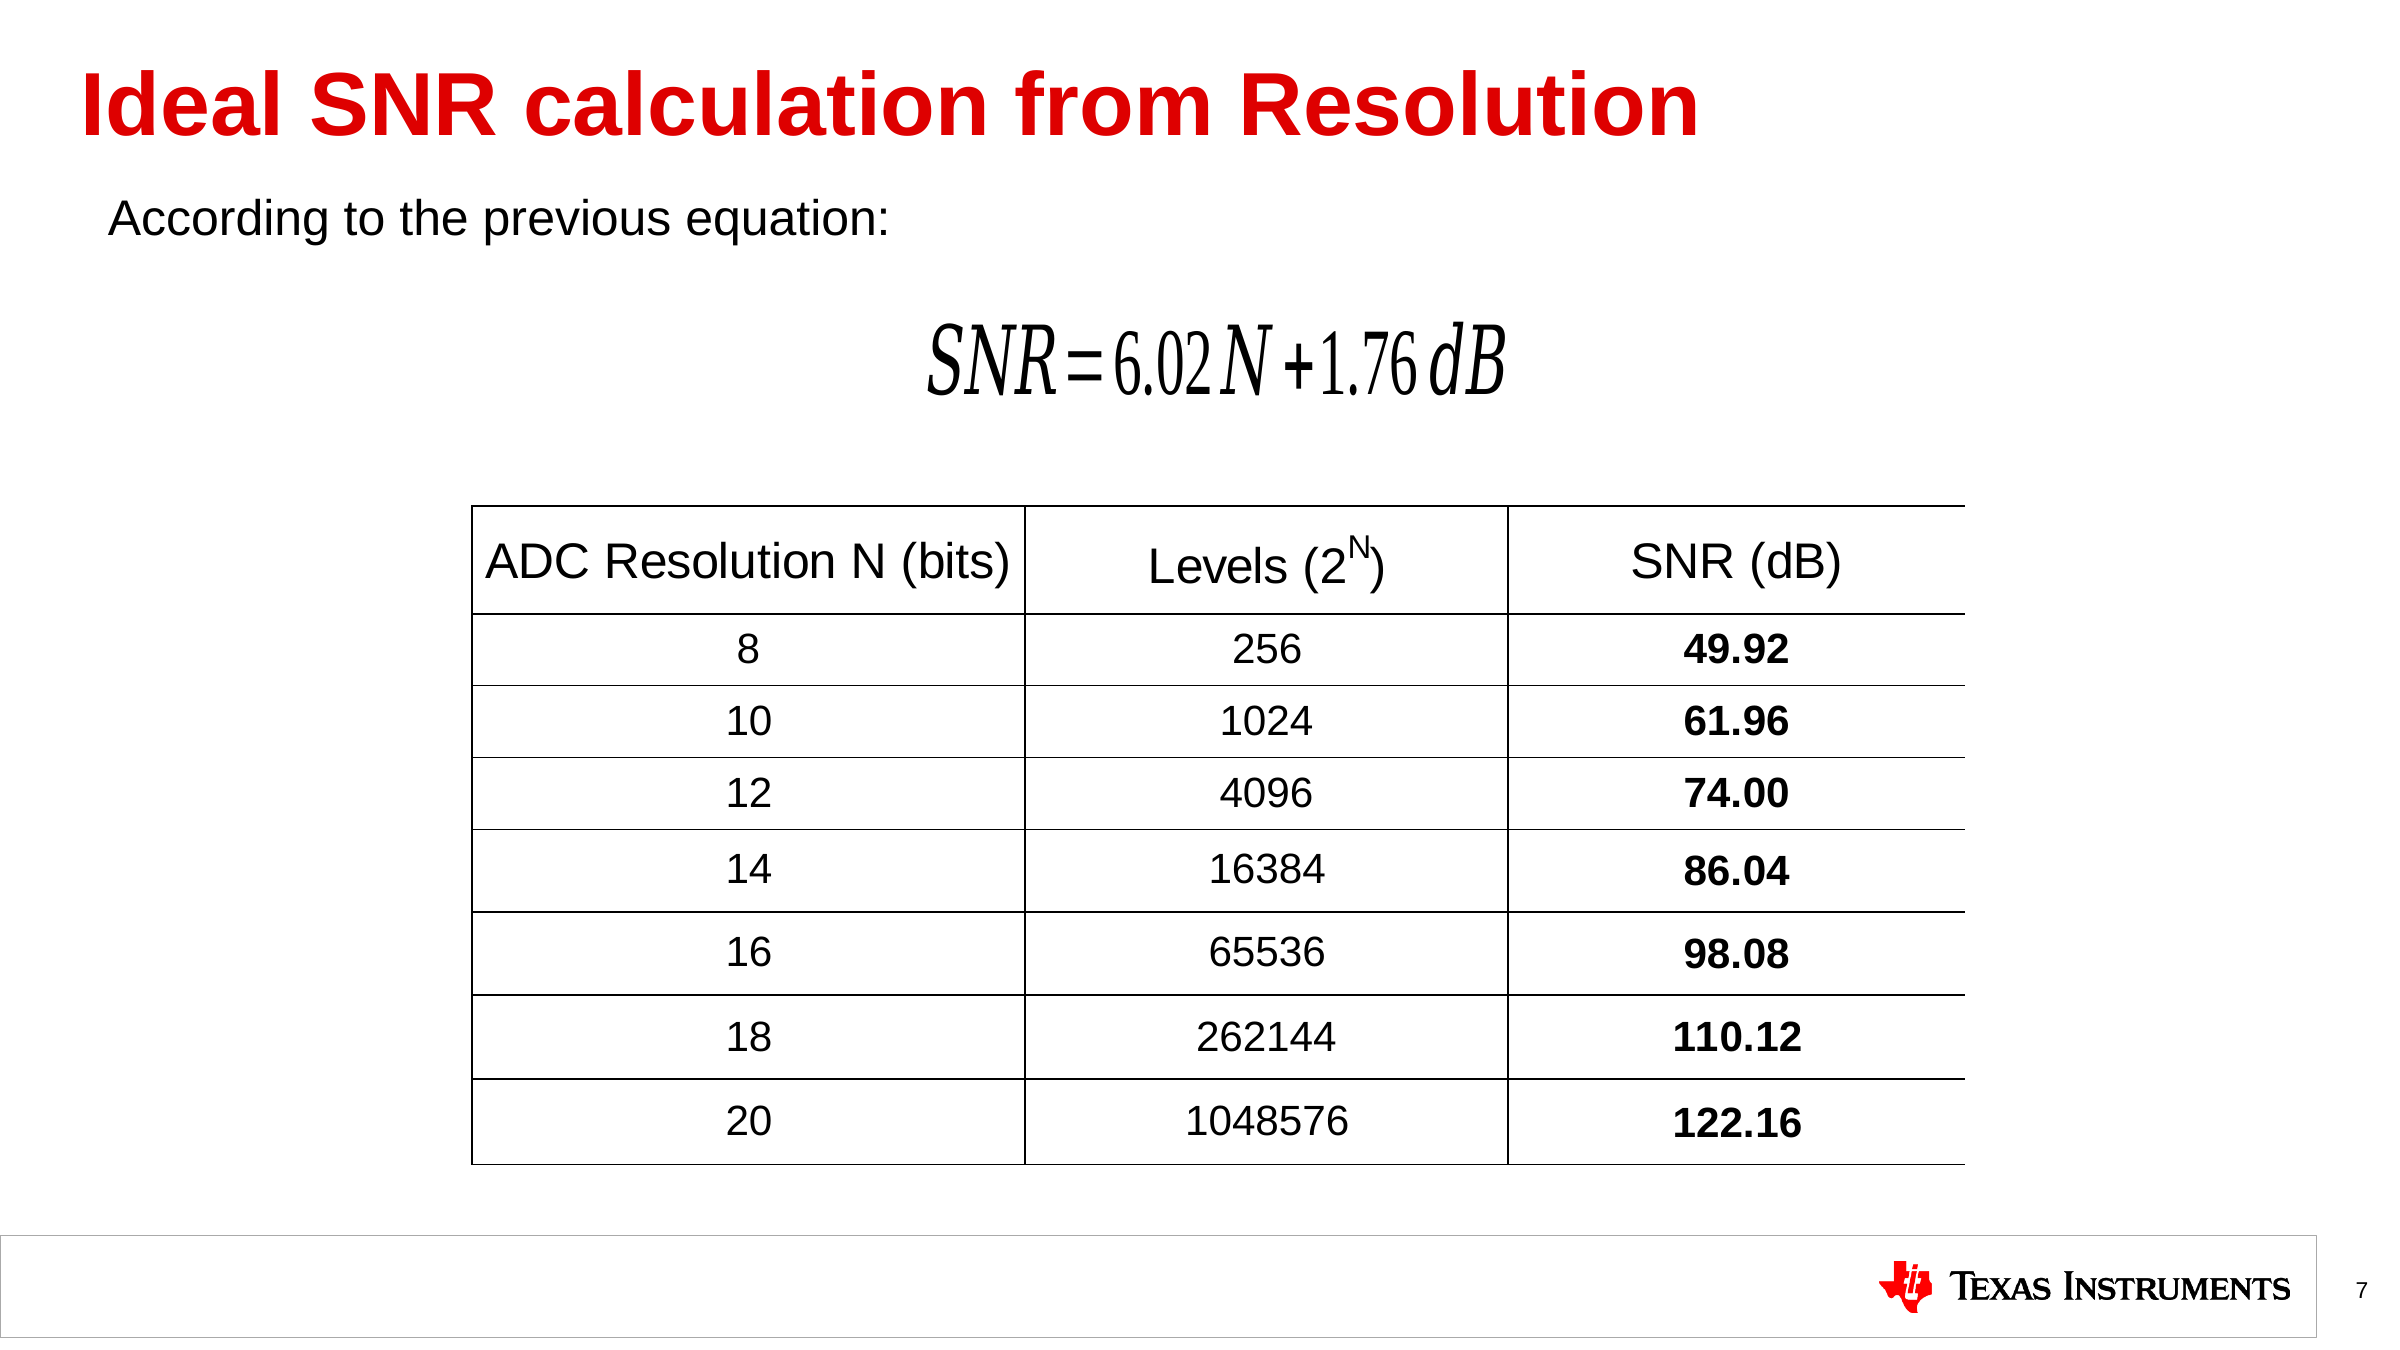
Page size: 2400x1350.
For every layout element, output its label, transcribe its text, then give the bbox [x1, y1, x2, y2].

text_box According to the previous equation: [86, 174, 2281, 256]
picture [1879, 1261, 2290, 1265]
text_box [470, 504, 1967, 1167]
slide_number 7 [1828, 1265, 2389, 1307]
picture [1879, 1307, 2290, 1313]
title Ideal SNR calculation from Resolution [60, 27, 2282, 189]
